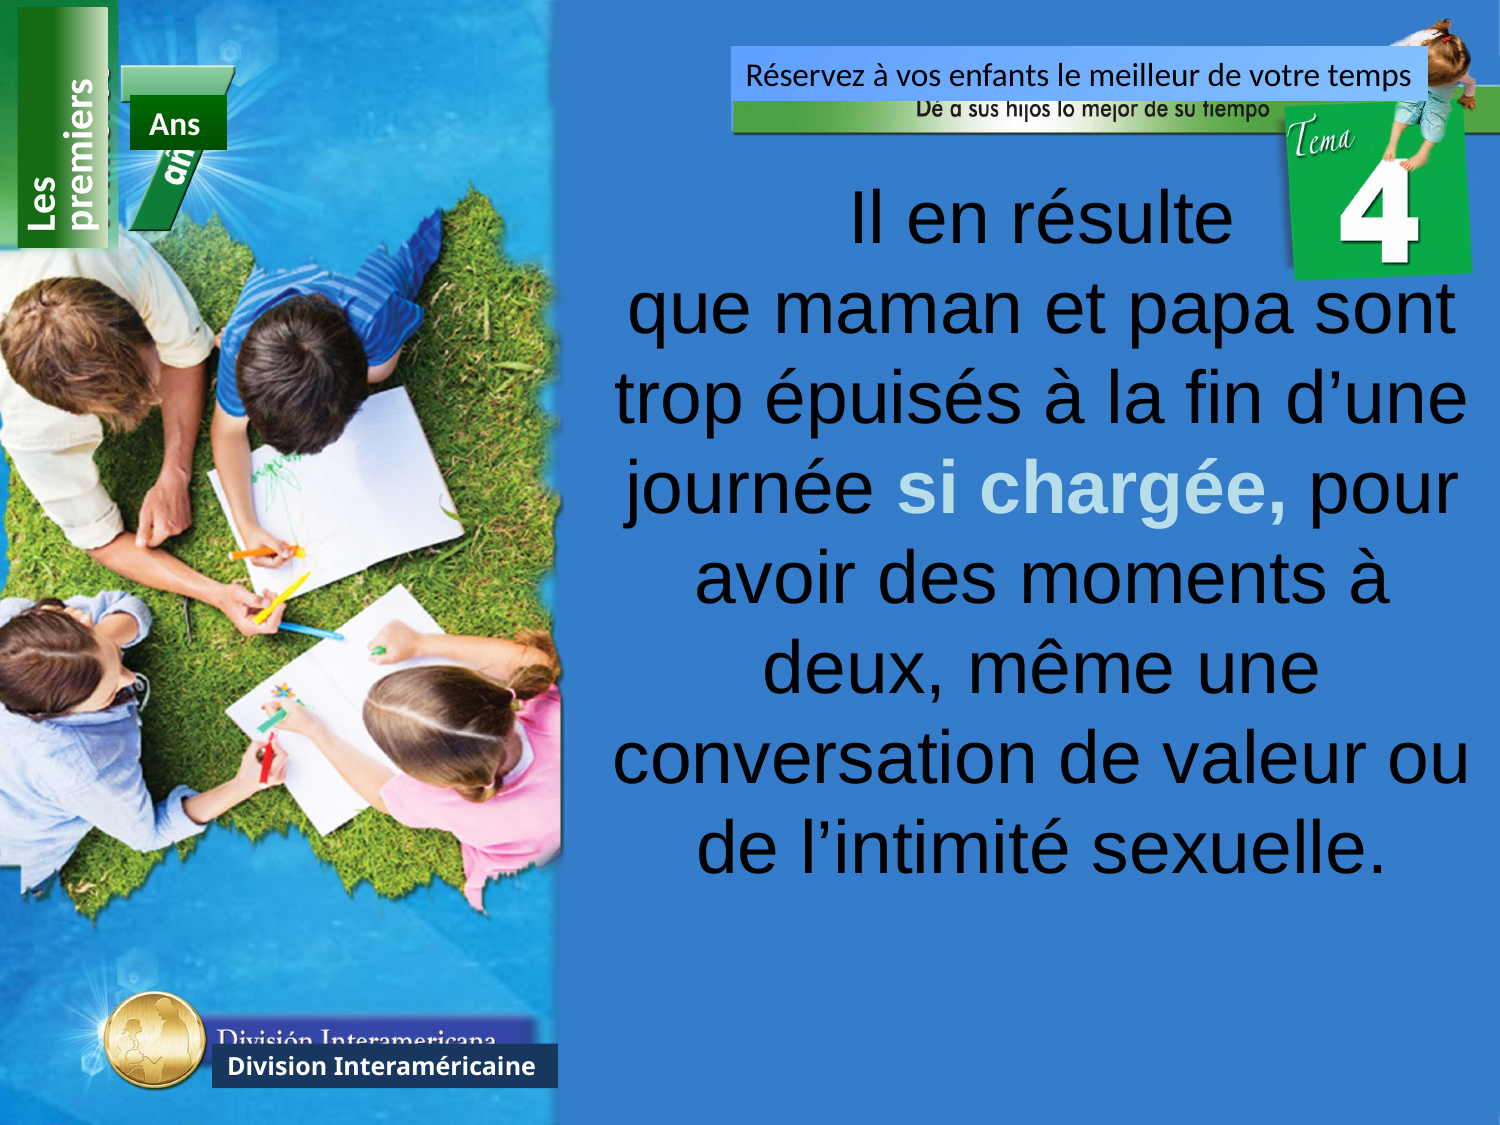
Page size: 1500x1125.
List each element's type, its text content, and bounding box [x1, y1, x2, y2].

text_box Il en résulte que maman et papa sont trop épuisés à la fin d’une journée si chargée, pour avoir des moments à deux, même une conversation de valeur ou de l’intimité sexuelle. [584, 160, 1500, 896]
text_box Réservez à vos enfants le meilleur de votre temps [730, 46, 1428, 101]
text_box Ans [130, 95, 227, 150]
picture [0, 0, 1500, 1125]
text_box Les premiers [17, 7, 108, 248]
text_box Division Interaméricaine [212, 1043, 558, 1089]
